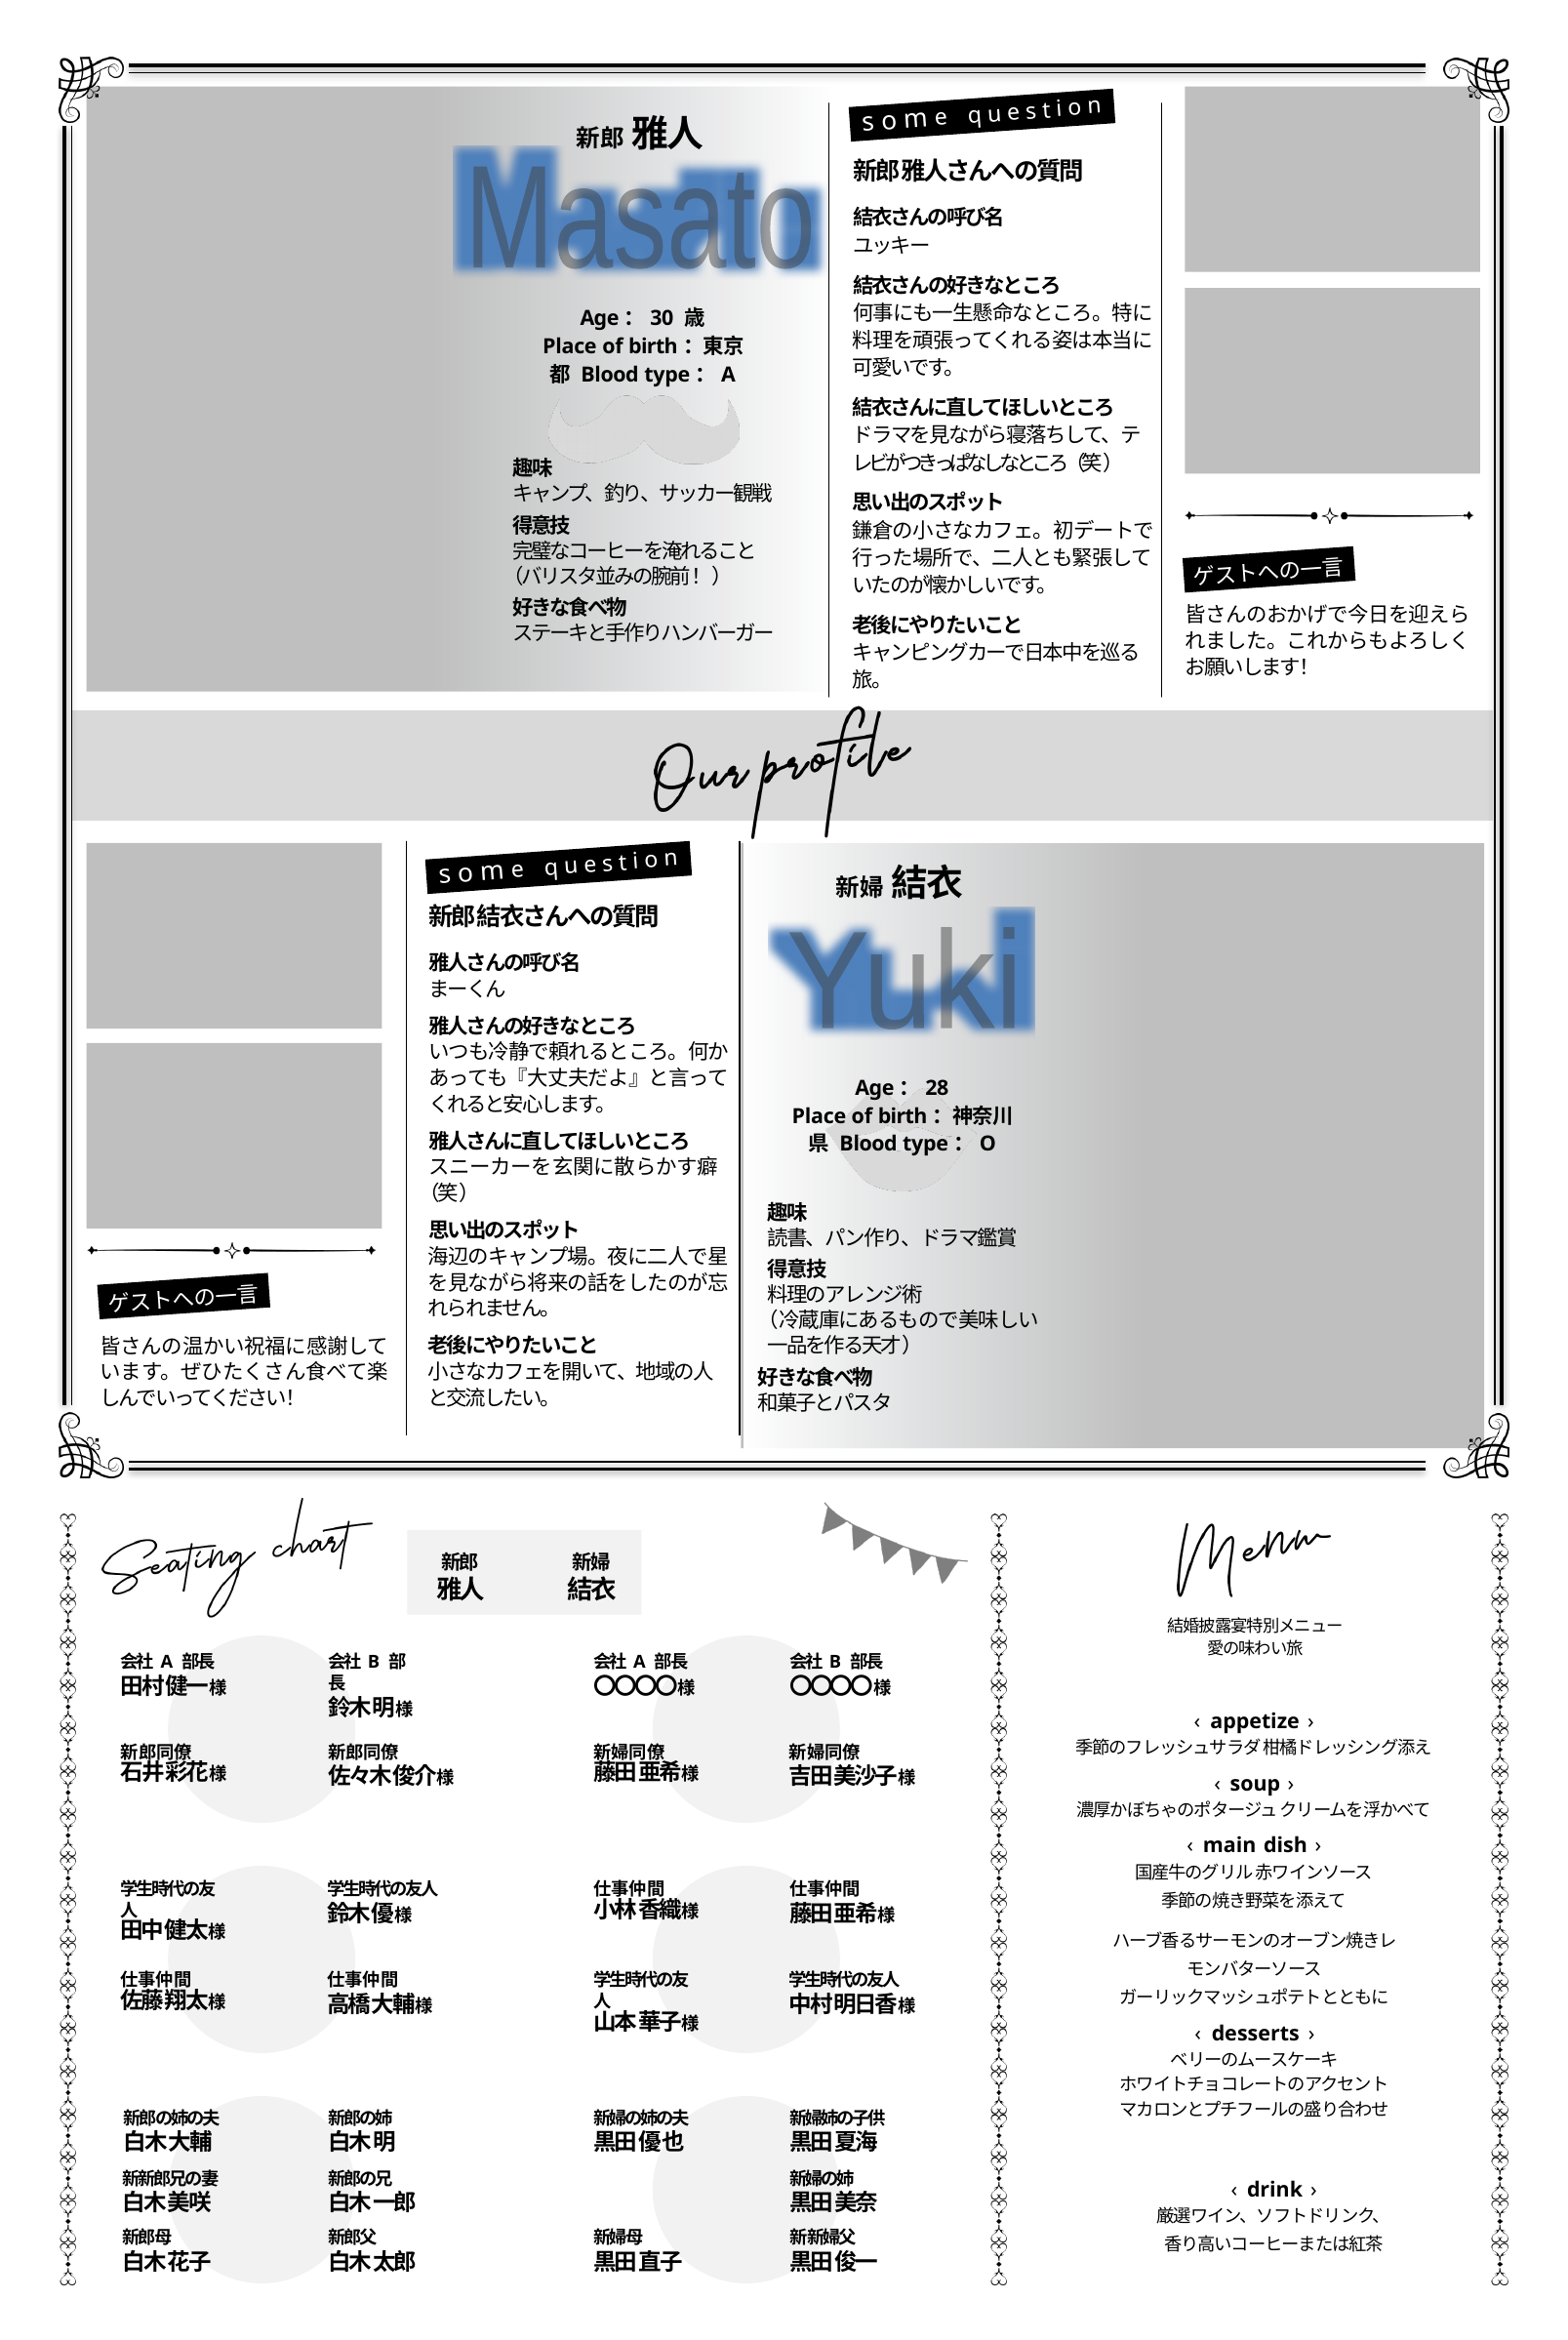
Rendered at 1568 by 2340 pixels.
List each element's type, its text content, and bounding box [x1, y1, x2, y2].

picture [101, 1496, 373, 1619]
text_box 新婦母 黒田 直子 [591, 2224, 647, 2275]
picture [1177, 1522, 1331, 1598]
picture [990, 1513, 1008, 2285]
text_box 新新郎兄の妻 白木 美咲 [120, 2165, 162, 2216]
text_box 会社 A 部長 田村 健一様 [118, 1648, 162, 1700]
text_box 仕事仲間 佐藤 翔太様 [118, 1966, 162, 2013]
picture [1491, 1513, 1508, 2285]
text_box 新婦姉の子供 黒田 夏海 [844, 2105, 890, 2156]
text_box ‹ appetize › 季節のフレッシュサラダ 柑橘ドレッシング添え ‹ soup › 濃厚かぼちゃのポタージュ クリームを浮かべて ‹ main dish › 国産牛のグリル 赤ワインソース 季節の焼き野菜を添えて ハーブ香るサーモンのオーブン焼きレモンバターソース ガーリックマッシュポテトとともに ‹ desserts › ベリーのムースケーキ ホワイトチョコレートのアクセント マカロンとプチフールの盛り合わせ ‹ drink › 厳選ワイン、ソフトドリンク、 香り高いコーヒーまたは紅茶 [1064, 1701, 1444, 2279]
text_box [433, 1548, 617, 1608]
text_box 学生時代の友人 中村 明日香様 [844, 1966, 921, 2018]
text_box 仕事仲間 藤田 亜希様 [844, 1876, 905, 1927]
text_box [58, 57, 1509, 1478]
text_box 新郎の姉 白木 明 [360, 2105, 422, 2156]
text_box 新郎の兄 白木 一郎 [360, 2165, 422, 2216]
text_box 新郎の姉の夫 白木 大輔 [121, 2105, 162, 2156]
picture [821, 1502, 968, 1584]
text_box 仕事仲間 高橋 大輔様 [360, 1966, 459, 2018]
text_box 新新婦父 黒田 俊一 [844, 2224, 890, 2275]
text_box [167, 1634, 356, 2284]
picture [81, 1242, 382, 1259]
text_box 学生時代の友人 鈴木 優様 [360, 1876, 442, 1927]
text_box 結婚披露宴特別メニュー 愛の味わい旅 [1159, 1613, 1349, 1658]
text_box 新郎同僚 佐々木 俊介様 [360, 1739, 460, 1790]
text_box 新婦の姉の夫 黒田 優也 [591, 2105, 647, 2156]
picture [1179, 507, 1479, 524]
text_box 新郎母 白木 花子 [120, 2224, 162, 2275]
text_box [652, 1634, 840, 2284]
text_box 学生時代の友人 田中 健太様 [118, 1876, 162, 1944]
picture [653, 705, 912, 839]
text_box 新婦同僚 藤田 亜希様 [591, 1739, 647, 1786]
text_box 新郎父 白木 太郎 [360, 2224, 422, 2275]
text_box 新婦同僚 吉田 美沙子様 [844, 1739, 921, 1790]
text_box 新郎同僚 石井 彩花様 [118, 1739, 162, 1786]
text_box 会社 A 部長 〇〇〇〇様 [591, 1648, 647, 1700]
text_box 学生時代の友人 山本 華子様 [591, 1966, 647, 2035]
text_box 会社 B 部長 鈴木 明様 [360, 1648, 418, 1720]
text_box 会社 B 部長 〇〇〇〇様 [844, 1648, 894, 1700]
text_box 新婦の姉 黒田 美奈 [844, 2165, 890, 2216]
text_box 仕事仲間 小林 香織様 [591, 1876, 647, 1922]
text_box [405, 1528, 643, 1617]
picture [60, 1513, 76, 2285]
